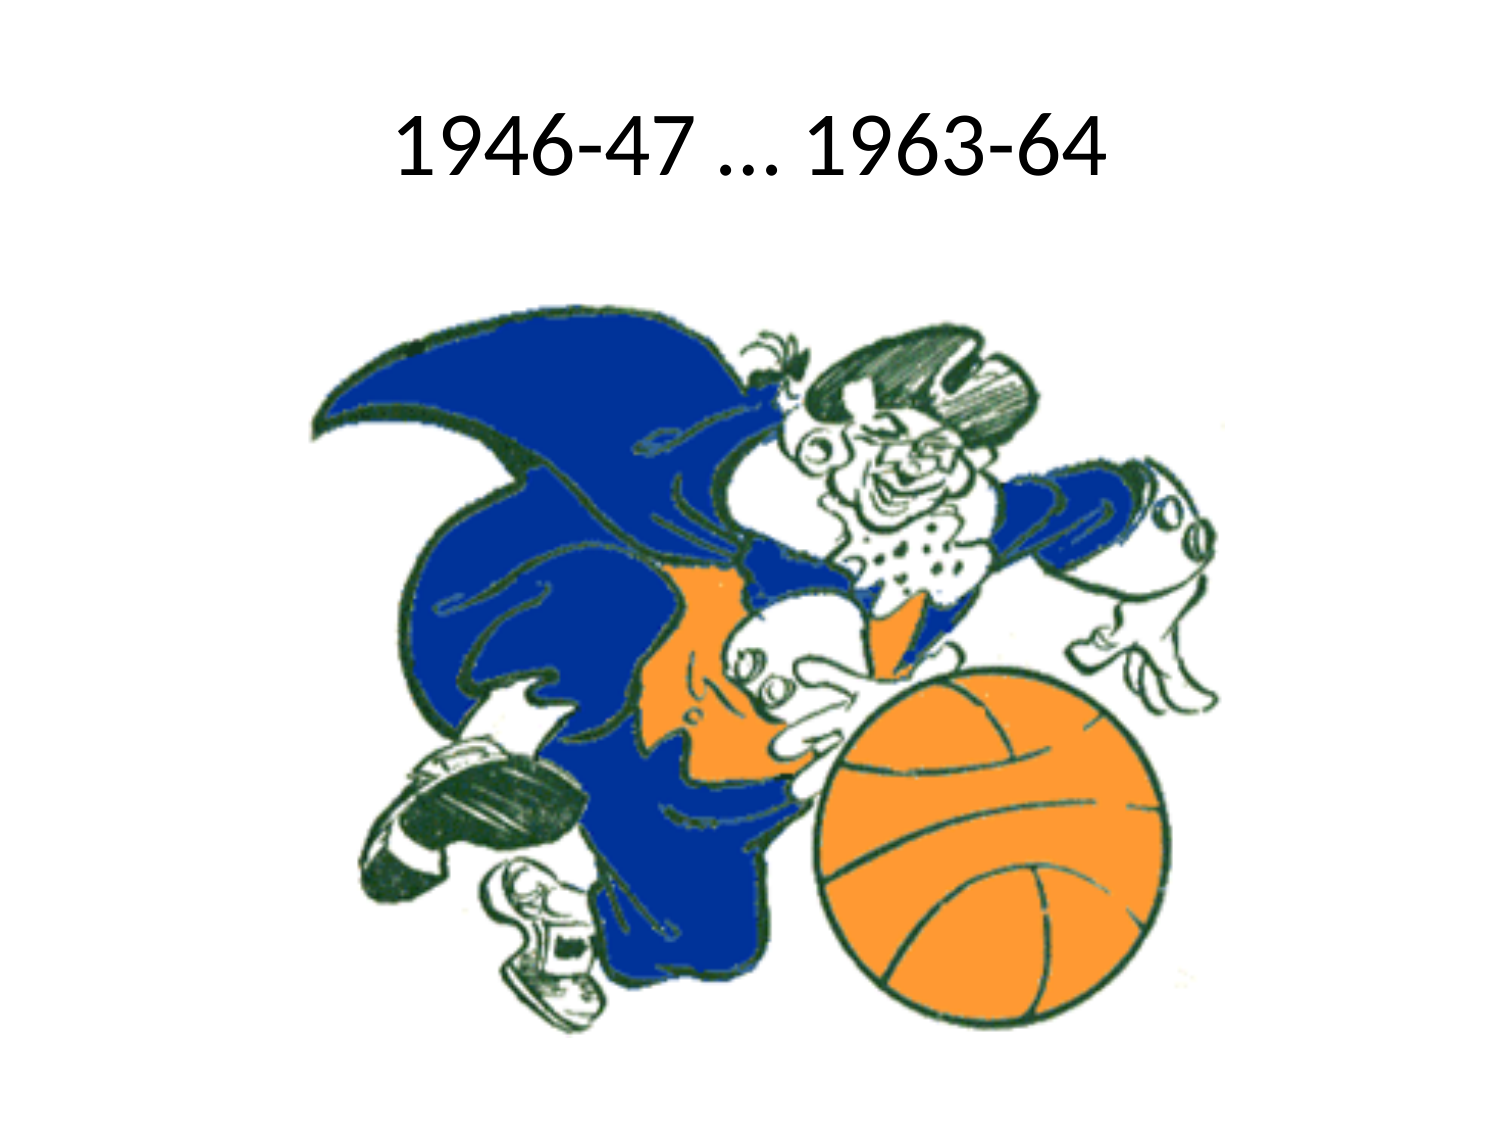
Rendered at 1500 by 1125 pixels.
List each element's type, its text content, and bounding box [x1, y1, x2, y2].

title 1946-47 … 1963-64 [75, 45, 1425, 233]
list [307, 303, 1226, 1038]
